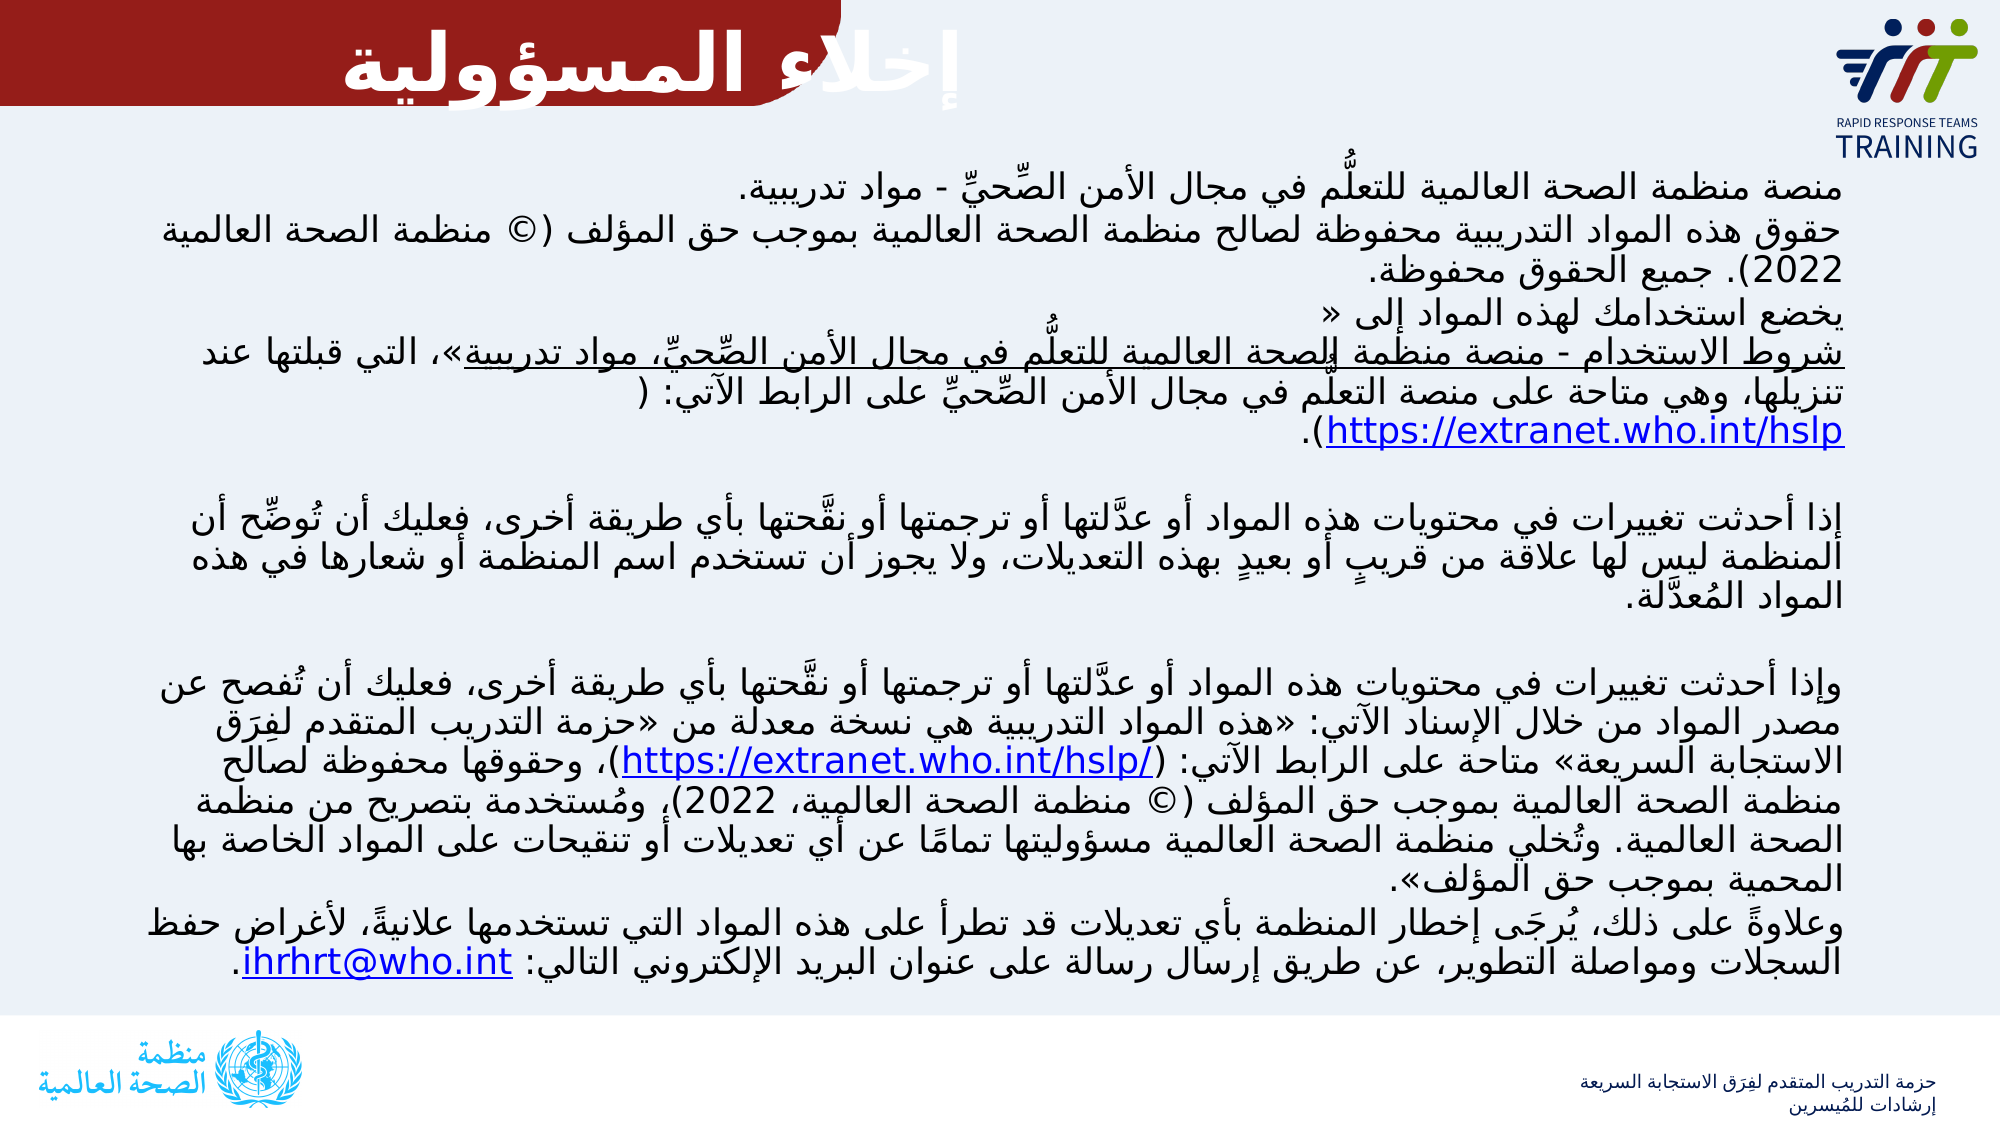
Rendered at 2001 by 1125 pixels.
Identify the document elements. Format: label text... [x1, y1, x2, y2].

picture [1835, 19, 1978, 167]
picture [0, 0, 841, 106]
list إخلاء المسؤولية [332, 13, 1845, 117]
list منصة منظمة الصحة العالمية للتعلُّم في مجال الأمن الصِّحيِّ - مواد تدريبية. حقوق هذه المواد التدريبية محفوظة لصالح منظمة الصحة العالمية بموجب حق المؤلف (© منظمة الصحة العالمية 2022). جميع الحقوق محفوظة.‬ يخضع استخدامك لهذه المواد إلى «شروط الاستخدام - منصة منظمة الصحة العالمية للتعلُّم في مجال الأمن الصِّحيِّ، مواد تدريبية»، التي قبلتها عند تنزيلها، وهي متاحة على منصة التعلُّم في مجال الأمن الصِّحيِّ على الرابط الآتي: (https://extranet.who.int/hslp). إذا أحدثت تغييرات في محتويات هذه المواد أو عدَّلتها أو ترجمتها أو نقَّحتها بأي طريقة أخرى، فعليك أن تُوضِّح أن المنظمة ليس لها علاقة من قريبٍ أو بعيدٍ بهذه التعديلات، ولا يجوز أن تستخدم اسم المنظمة أو شعارها في هذه المواد المُعدَّلة. وإذا أحدثت تغييرات في محتويات هذه المواد أو عدَّلتها أو ترجمتها أو نقَّحتها بأي طريقة أخرى، فعليك أن تُفصح عن مصدر المواد من خلال الإسناد الآتي: «هذه المواد التدريبية هي نسخة معدلة من «حزمة التدريب المتقدم لفِرَق الاستجابة السريعة» متاحة على الرابط الآتي: (https://extranet.who.int/hslp/)، وحقوقها محفوظة لصالح منظمة الصحة العالمية بموجب حق المؤلف (© منظمة الصحة العالمية، 2022)، ومُستخدمة بتصريح من منظمة الصحة العالمية. وتُخلي منظمة الصحة العالمية مسؤوليتها تمامًا عن أي تعديلات أو تنقيحات على المواد الخاصة بها المحمية بموجب حق المؤلف». وعلاوةً على ذلك، يُرجَى إخطار المنظمة بأي تعديلات قد تطرأ على هذه المواد التي تستخدمها علانيةً، لأغراض حفظ السجلات ومواصلة التطوير، عن طريق إرسال رسالة على عنوان البريد الإلكتروني التالي: ihrhrt@who.int. [130, 167, 1846, 1023]
picture [39, 1030, 302, 1108]
